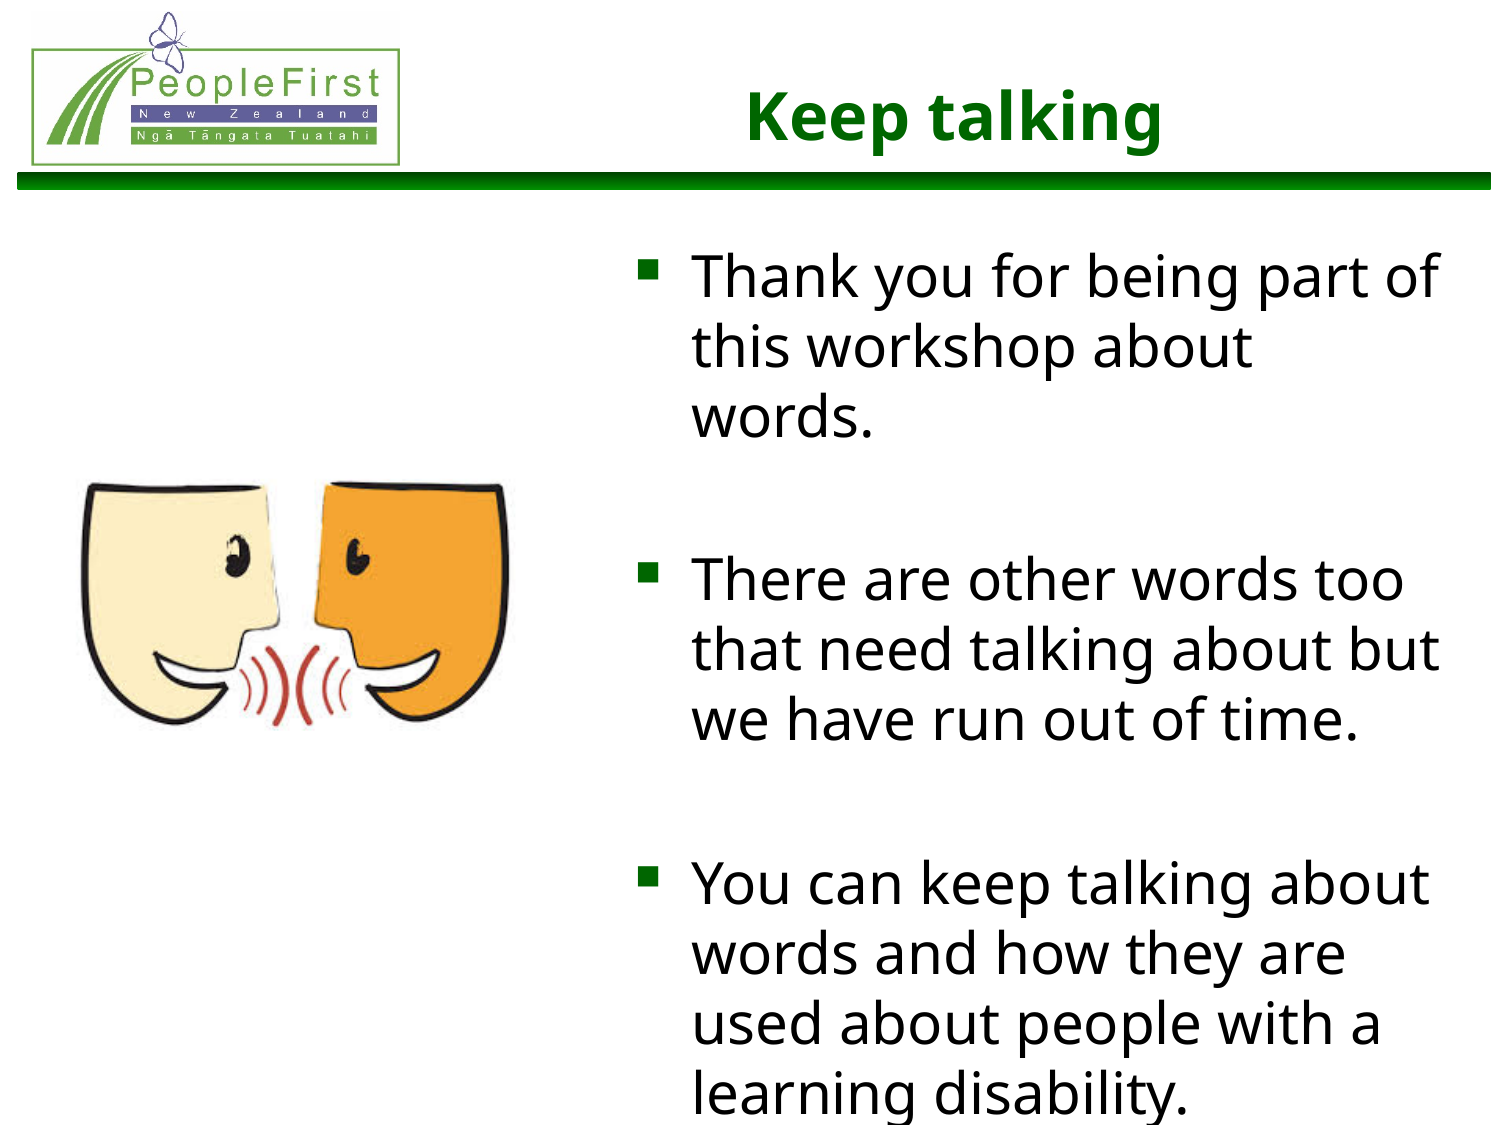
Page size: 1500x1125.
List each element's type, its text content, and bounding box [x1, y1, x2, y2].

picture [31, 11, 400, 166]
title Keep talking [419, 66, 1491, 145]
list Thank you for being part of this workshop about words. There are other words too that need talking about but we have run out of time. You can keep talking about words and how they are used about people with a learning disability. [620, 231, 1458, 1094]
picture [64, 467, 528, 734]
